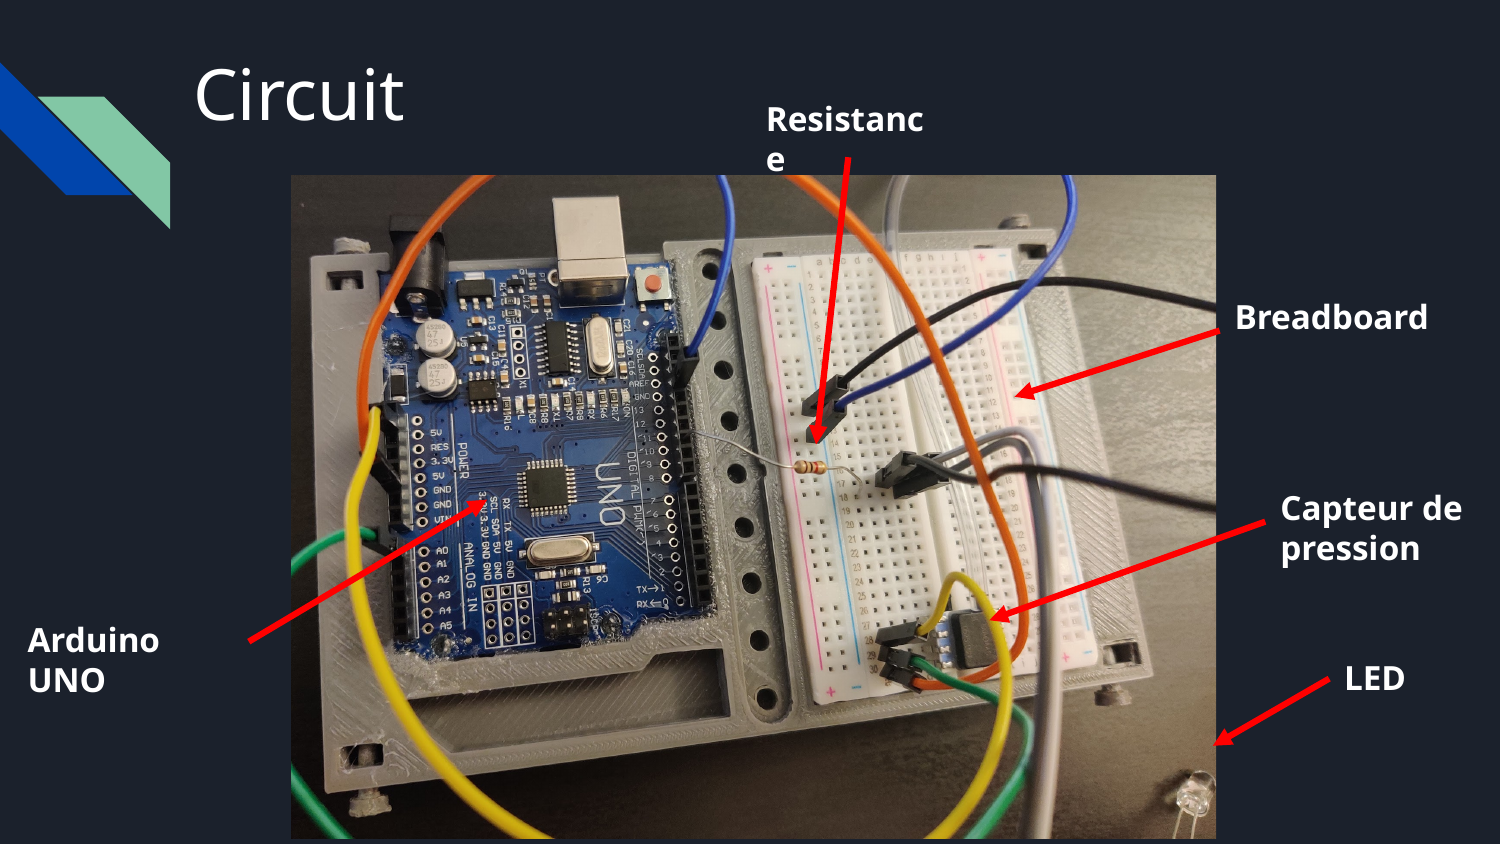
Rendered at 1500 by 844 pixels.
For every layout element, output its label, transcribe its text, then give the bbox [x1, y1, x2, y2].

text_box Capteur de pression [1265, 472, 1500, 571]
text_box Resistance [750, 83, 946, 158]
text_box LED [1329, 641, 1434, 716]
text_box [1212, 678, 1330, 747]
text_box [1014, 330, 1220, 397]
picture [290, 175, 1217, 839]
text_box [989, 521, 1266, 621]
text_box Arduino UNO [12, 604, 249, 679]
title Circuit [178, 34, 589, 146]
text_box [248, 499, 488, 642]
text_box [815, 156, 849, 445]
text_box Breadboard [1222, 281, 1493, 380]
